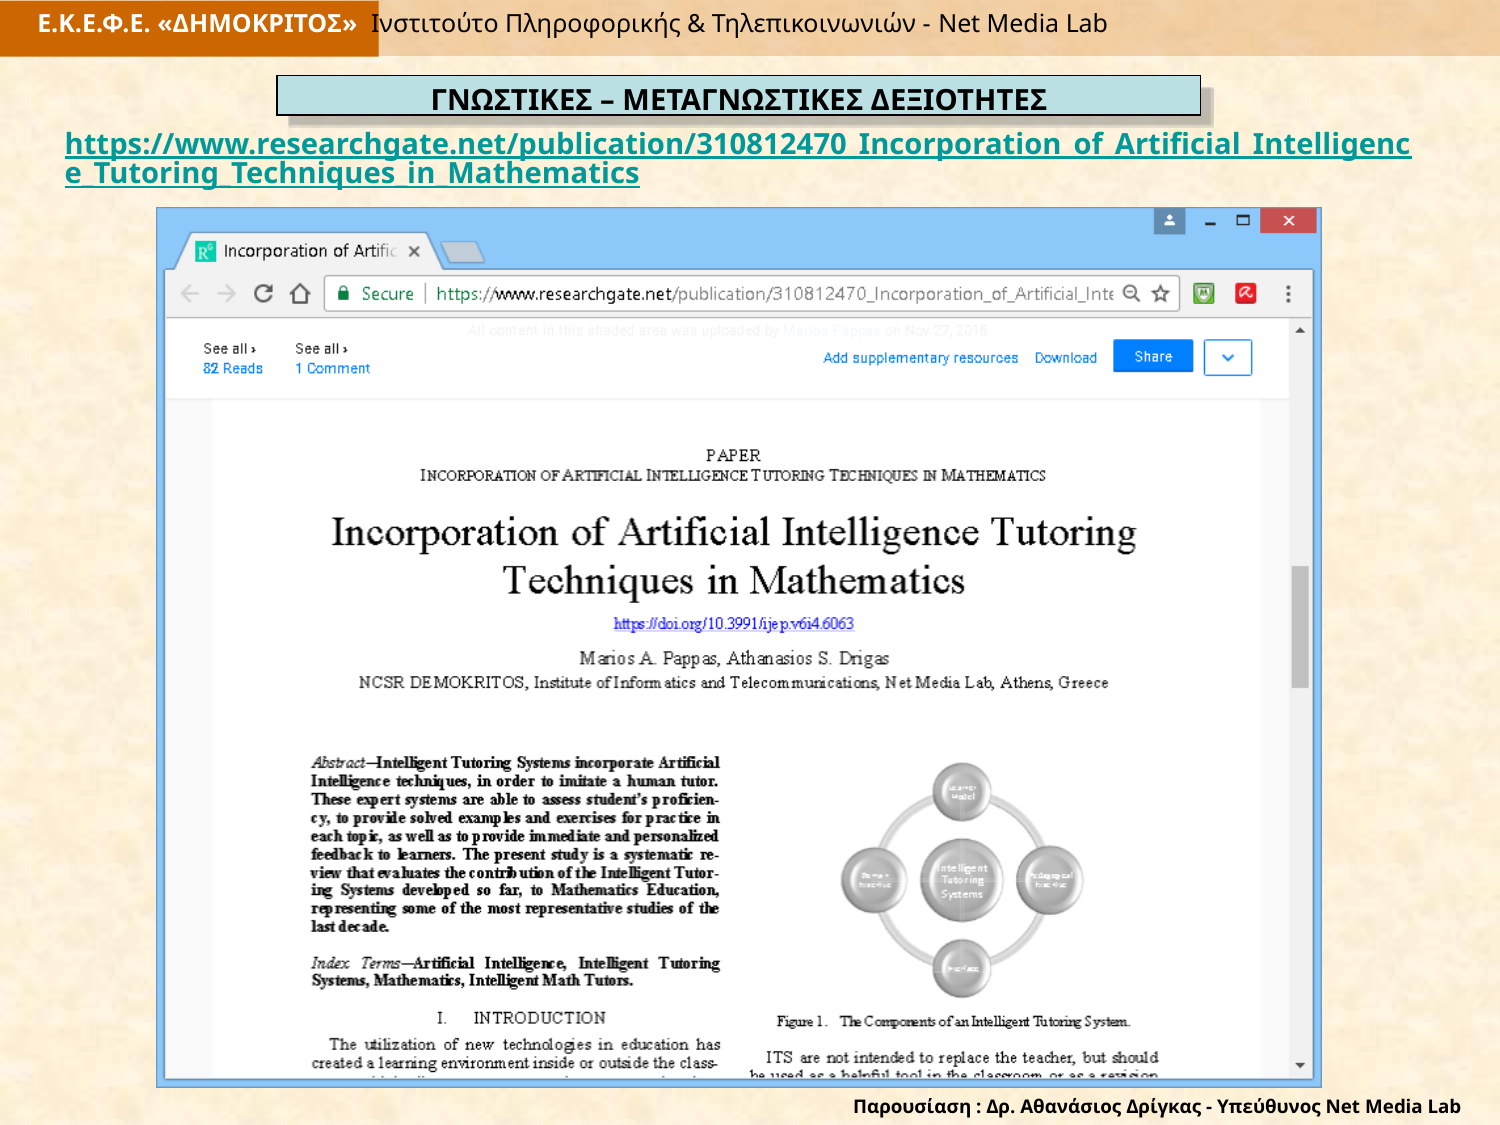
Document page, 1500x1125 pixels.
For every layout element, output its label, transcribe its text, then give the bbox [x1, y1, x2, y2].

picture [0, 56, 1500, 1125]
text_box [377, 0, 1500, 56]
text_box Παρουσίαση : Δρ. Αθανάσιος Δρίγκας - Υπεύθυνος Net Media Lab [838, 1087, 1500, 1125]
text_box https://www.researchgate.net/publication/310812470_Incorporation_of_Artificial_Intelligence_Tutoring_Techniques_in_Mathematics [49, 73, 1429, 215]
text_box Ε.Κ.Ε.Φ.Ε. «ΔΗΜΟΚΡΙΤΟΣ» Ινστιτούτο Πληροφορικής & Τηλεπικοινωνιών - Net Media Lab [22, 0, 1364, 45]
text_box [0, 0, 379, 57]
